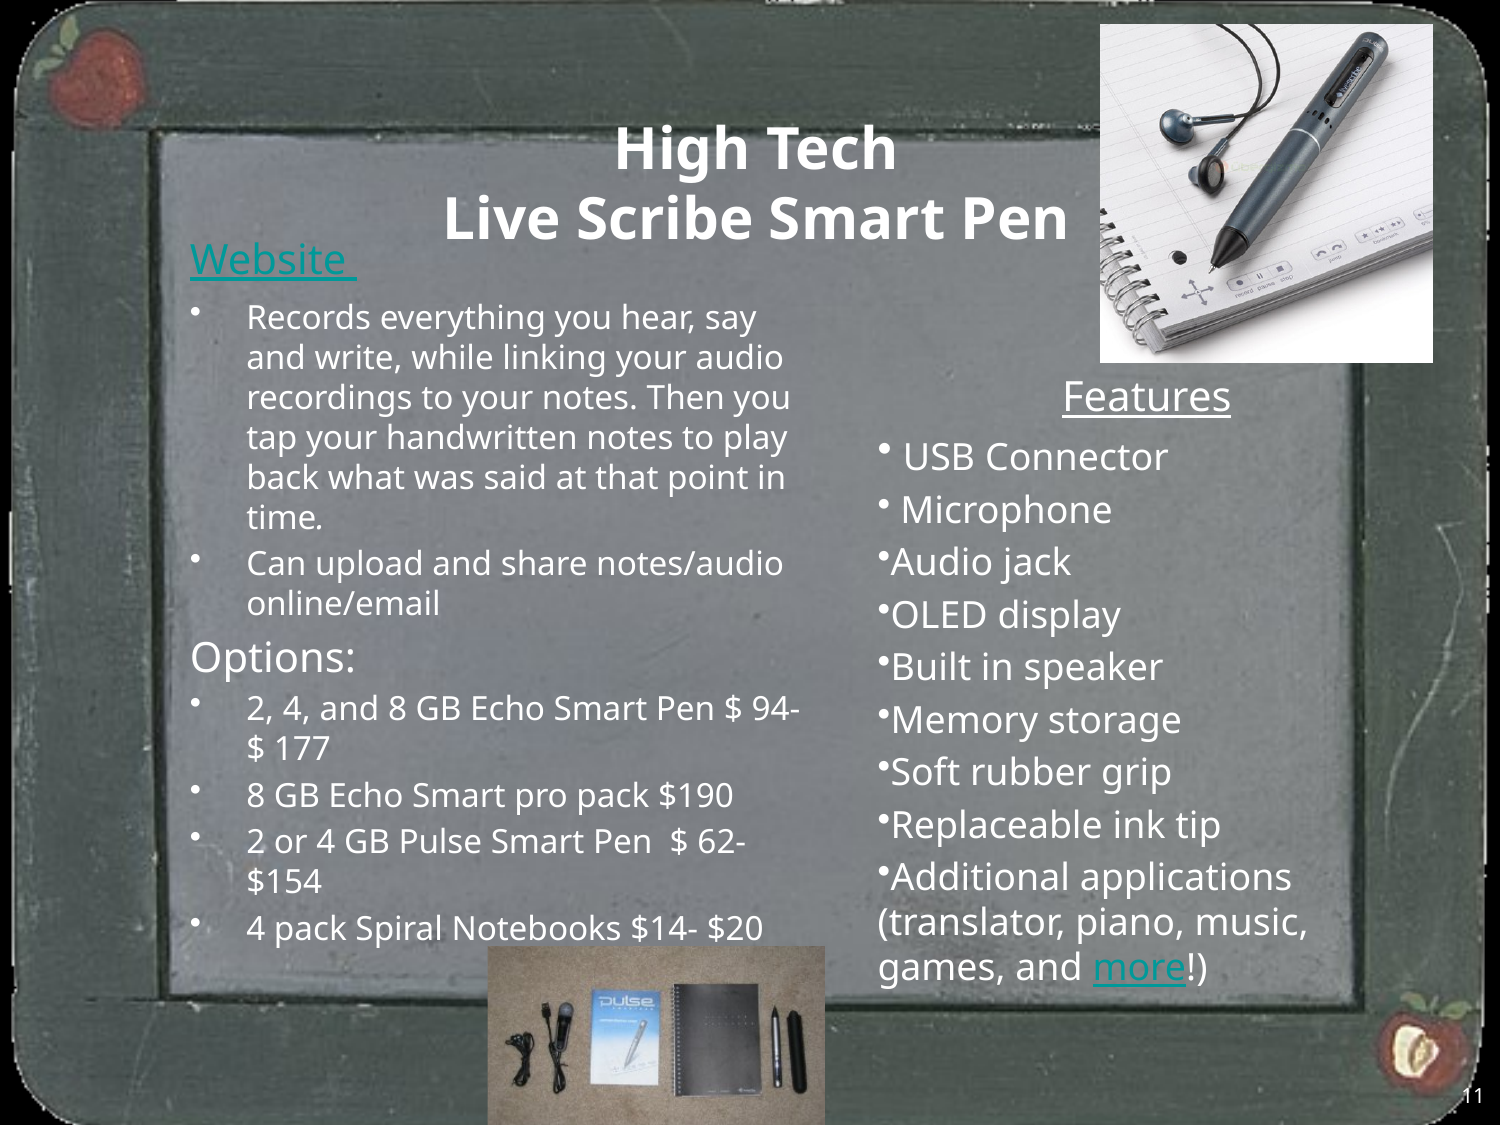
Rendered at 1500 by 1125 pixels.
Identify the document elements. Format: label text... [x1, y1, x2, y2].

picture [0, 0, 1500, 1125]
list Website Records everything you hear, say and write, while linking your audio recordings to your notes. Then you tap your handwritten notes to play back what was said at that point in time. Can upload and share notes/audio online/email Options: 2, 4, and 8 GB Echo Smart Pen $ 94- $ 177 8 GB Echo Smart pro pack $190 2 or 4 GB Pulse Smart Pen $ 62- $154 4 pack Spiral Notebooks $14- $20 [174, 224, 838, 851]
slide_number 11 [1249, 1074, 1500, 1125]
list Features USB Connector Microphone Audio jack OLED display Built in speaker Memory storage Soft rubber grip Replaceable ink tip Additional applications (translator, piano, music, games, and more!) [862, 362, 1432, 988]
title High Tech Live Scribe Smart Pen [174, 87, 1094, 276]
